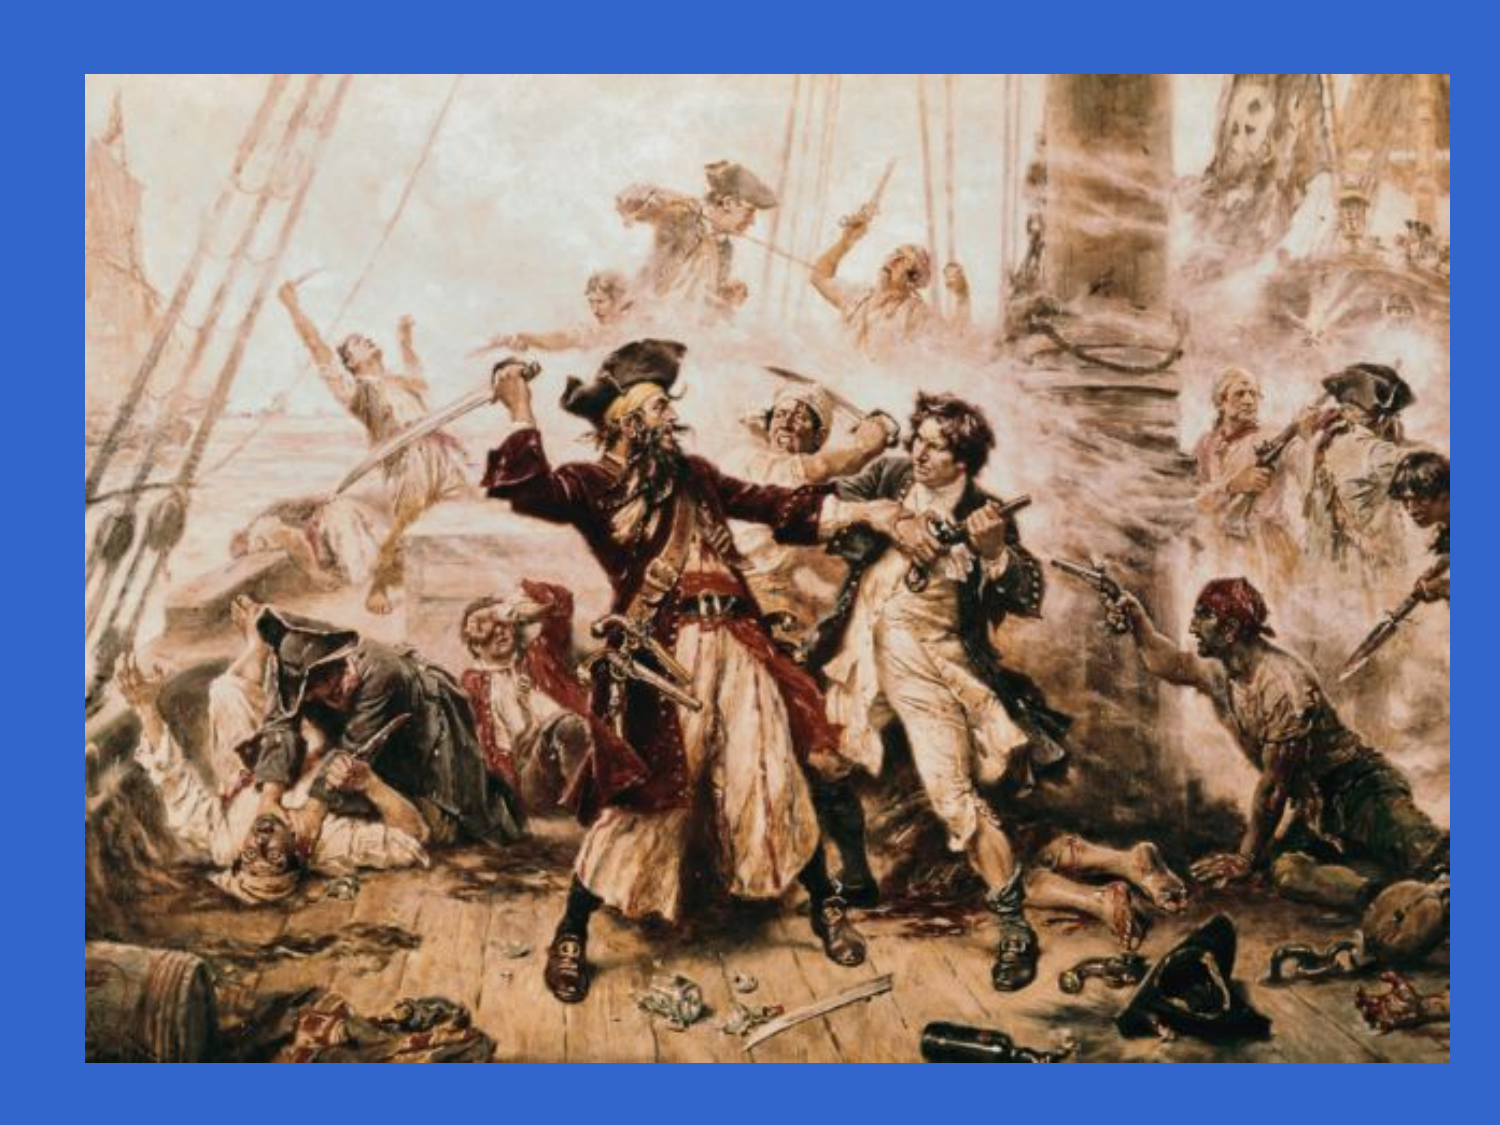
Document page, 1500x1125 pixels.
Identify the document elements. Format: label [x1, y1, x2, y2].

picture [85, 74, 1451, 1063]
